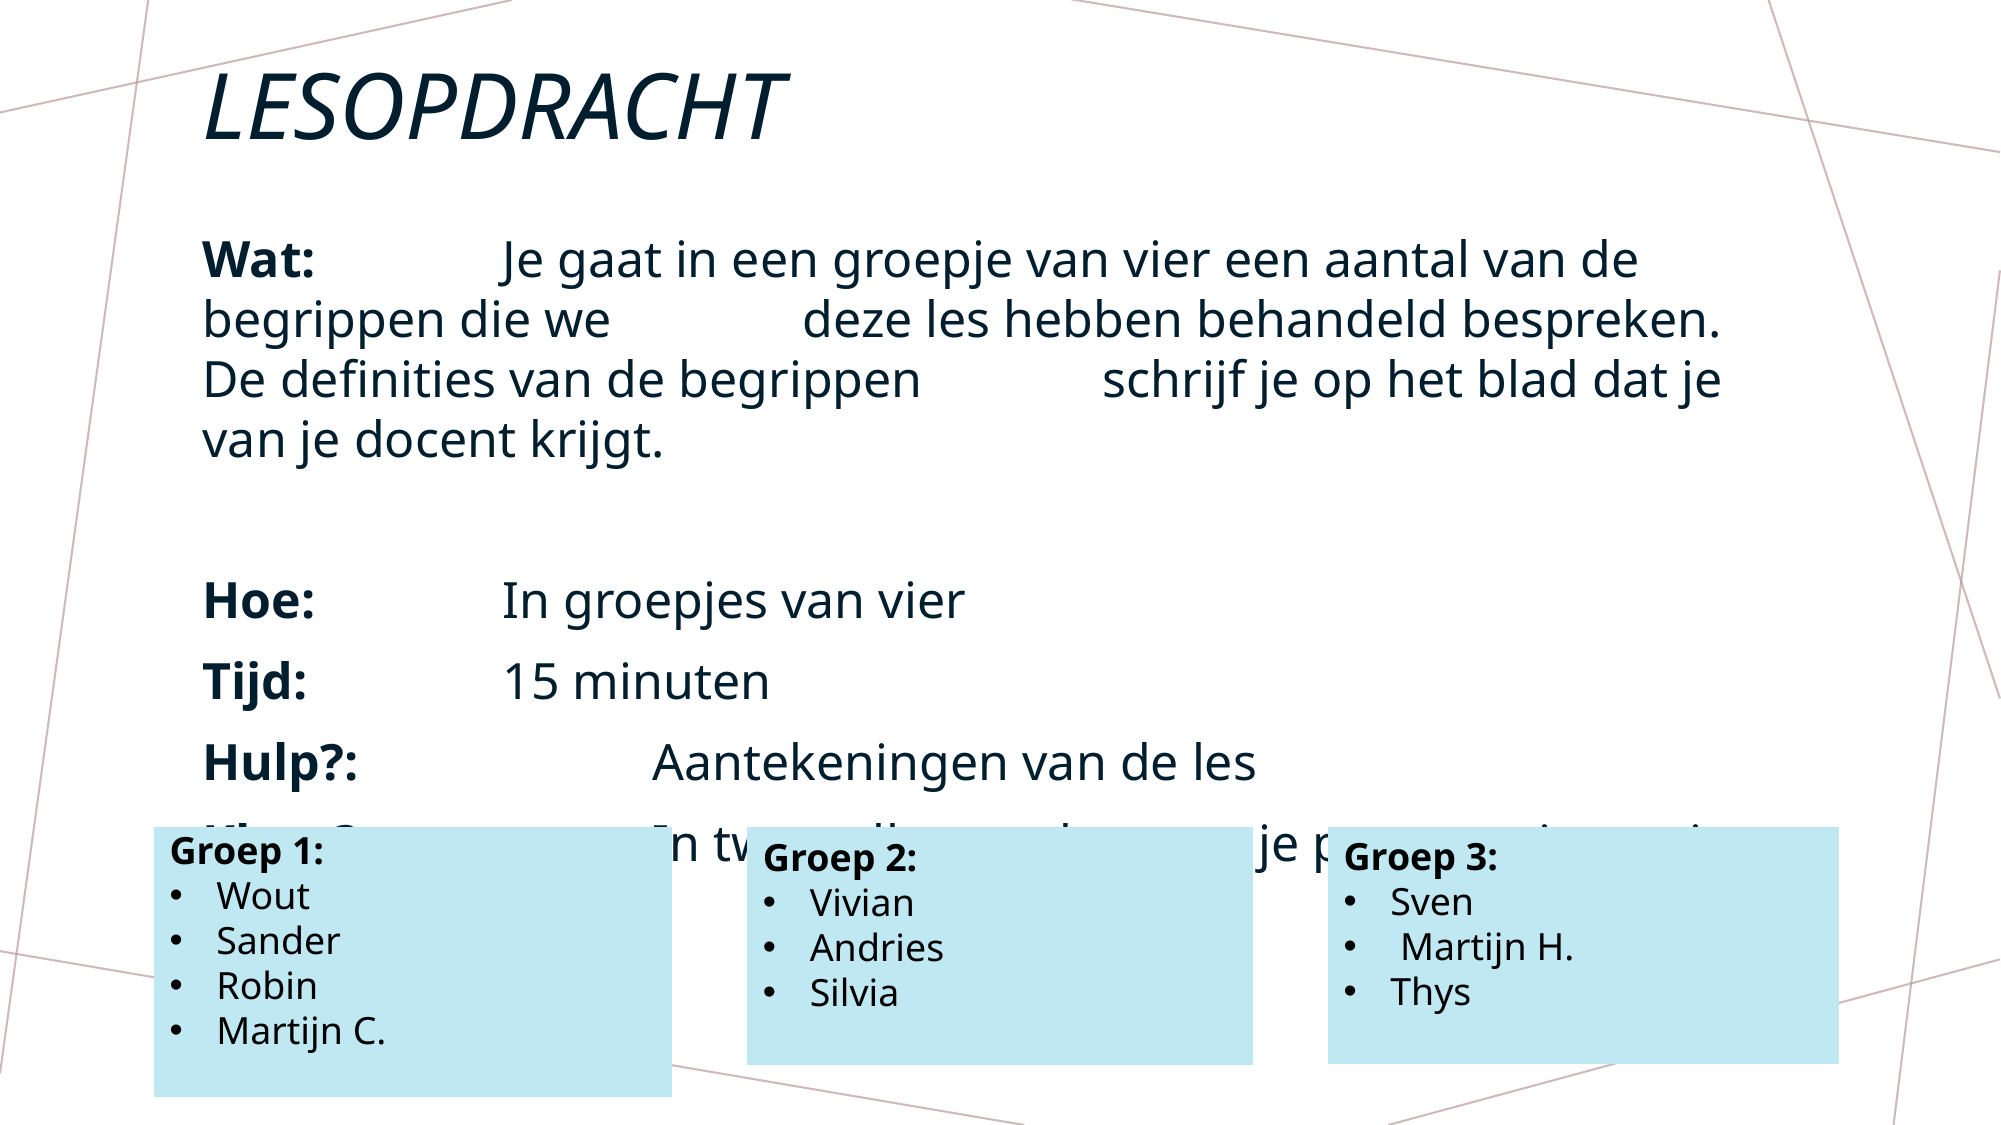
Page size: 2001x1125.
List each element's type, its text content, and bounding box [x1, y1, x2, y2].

text_box Groep 2: Vivian Andries Silvia [747, 827, 1253, 1065]
text_box Groep 1: Wout Sander Robin Martijn C. [154, 827, 672, 1097]
list Wat: Je gaat in een groepje van vier een aantal van de begrippen die we deze les hebben behandeld bespreken. De definities van de begrippen schrijf je op het blad dat je van je docent krijgt. Hoe: In groepjes van vier Tijd: 15 minuten Hulp?: Aantekeningen van de les Klaar?: In tweetallen werken aan je presentatie van je gekozen bacterie [187, 219, 1813, 1064]
text_box Groep 3: Sven Martijn H. Thys [1328, 827, 1839, 1064]
title Lesopdracht [187, 0, 1813, 219]
